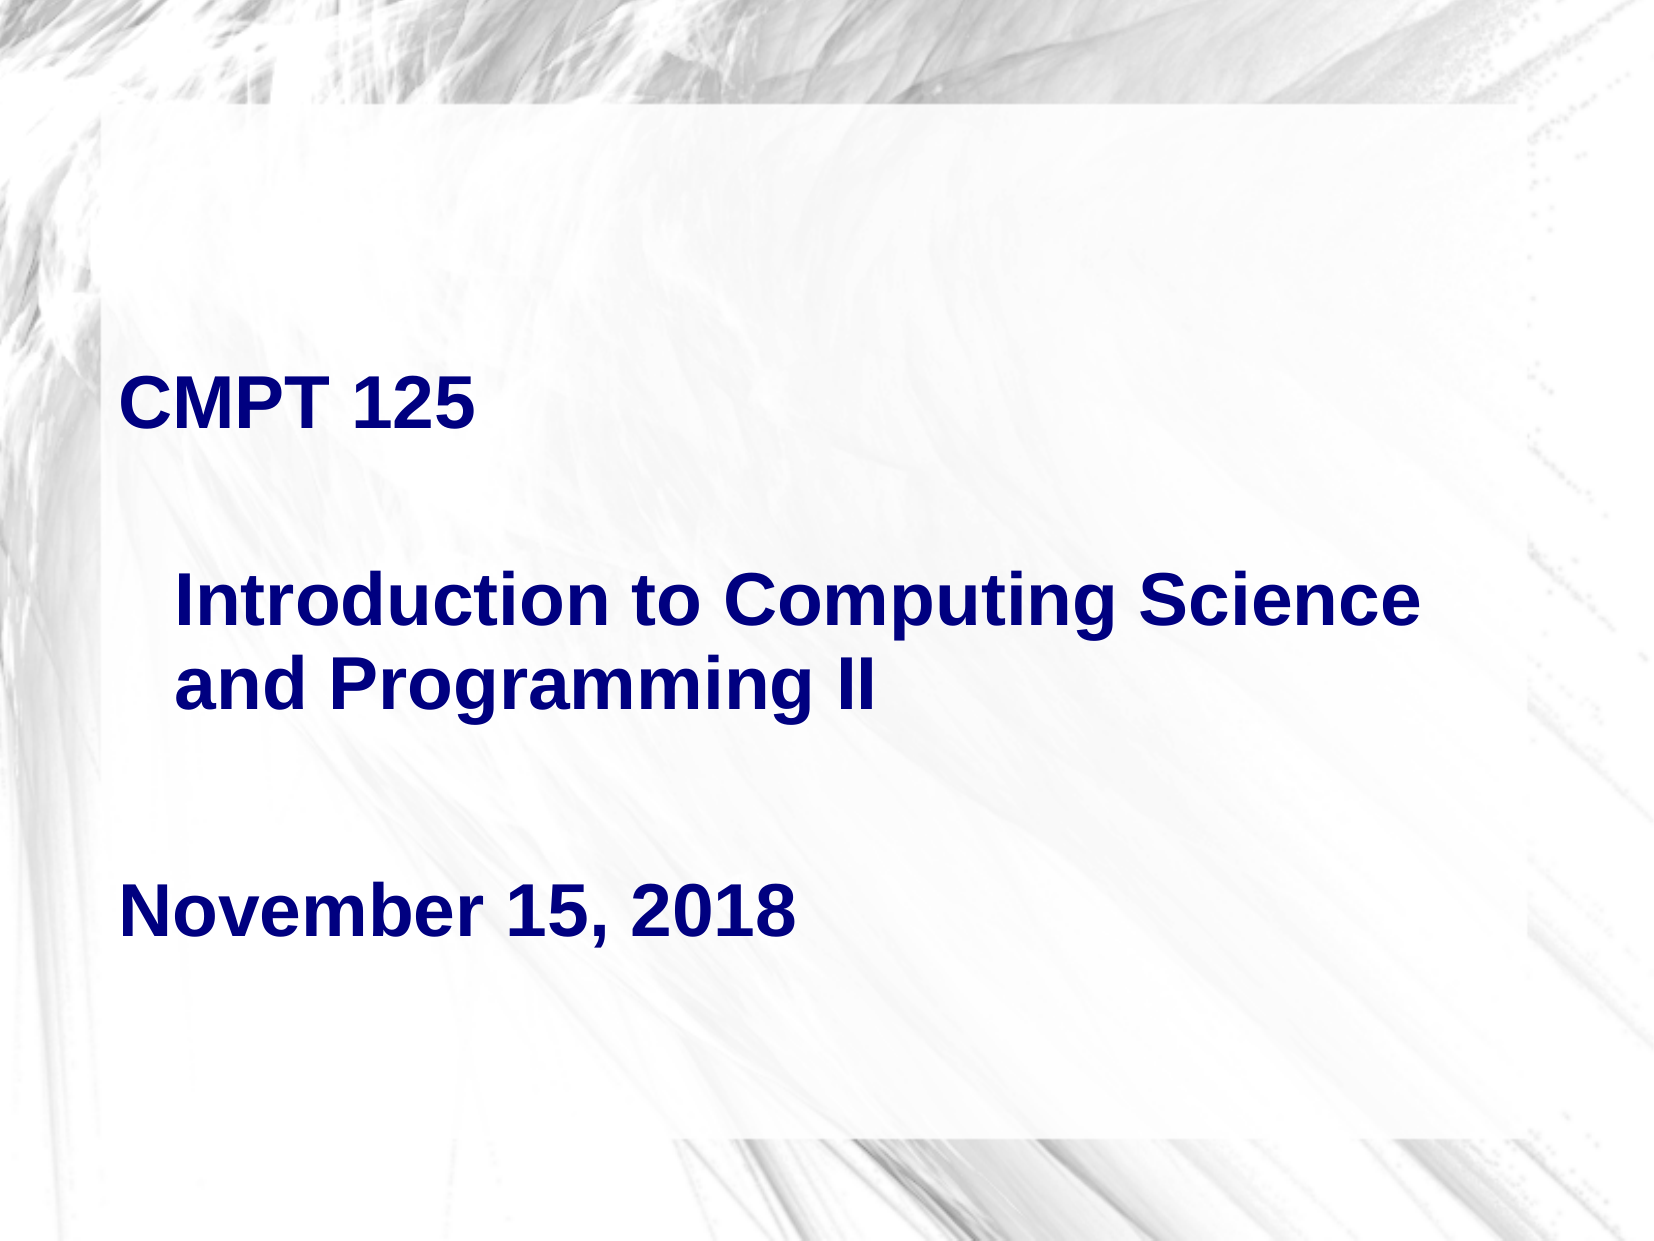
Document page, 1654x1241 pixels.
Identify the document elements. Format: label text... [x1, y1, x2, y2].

list CMPT 125 Introduction to Computing Science and Programming II November 15, 2018 [118, 236, 1571, 1171]
picture [0, 0, 1654, 1241]
